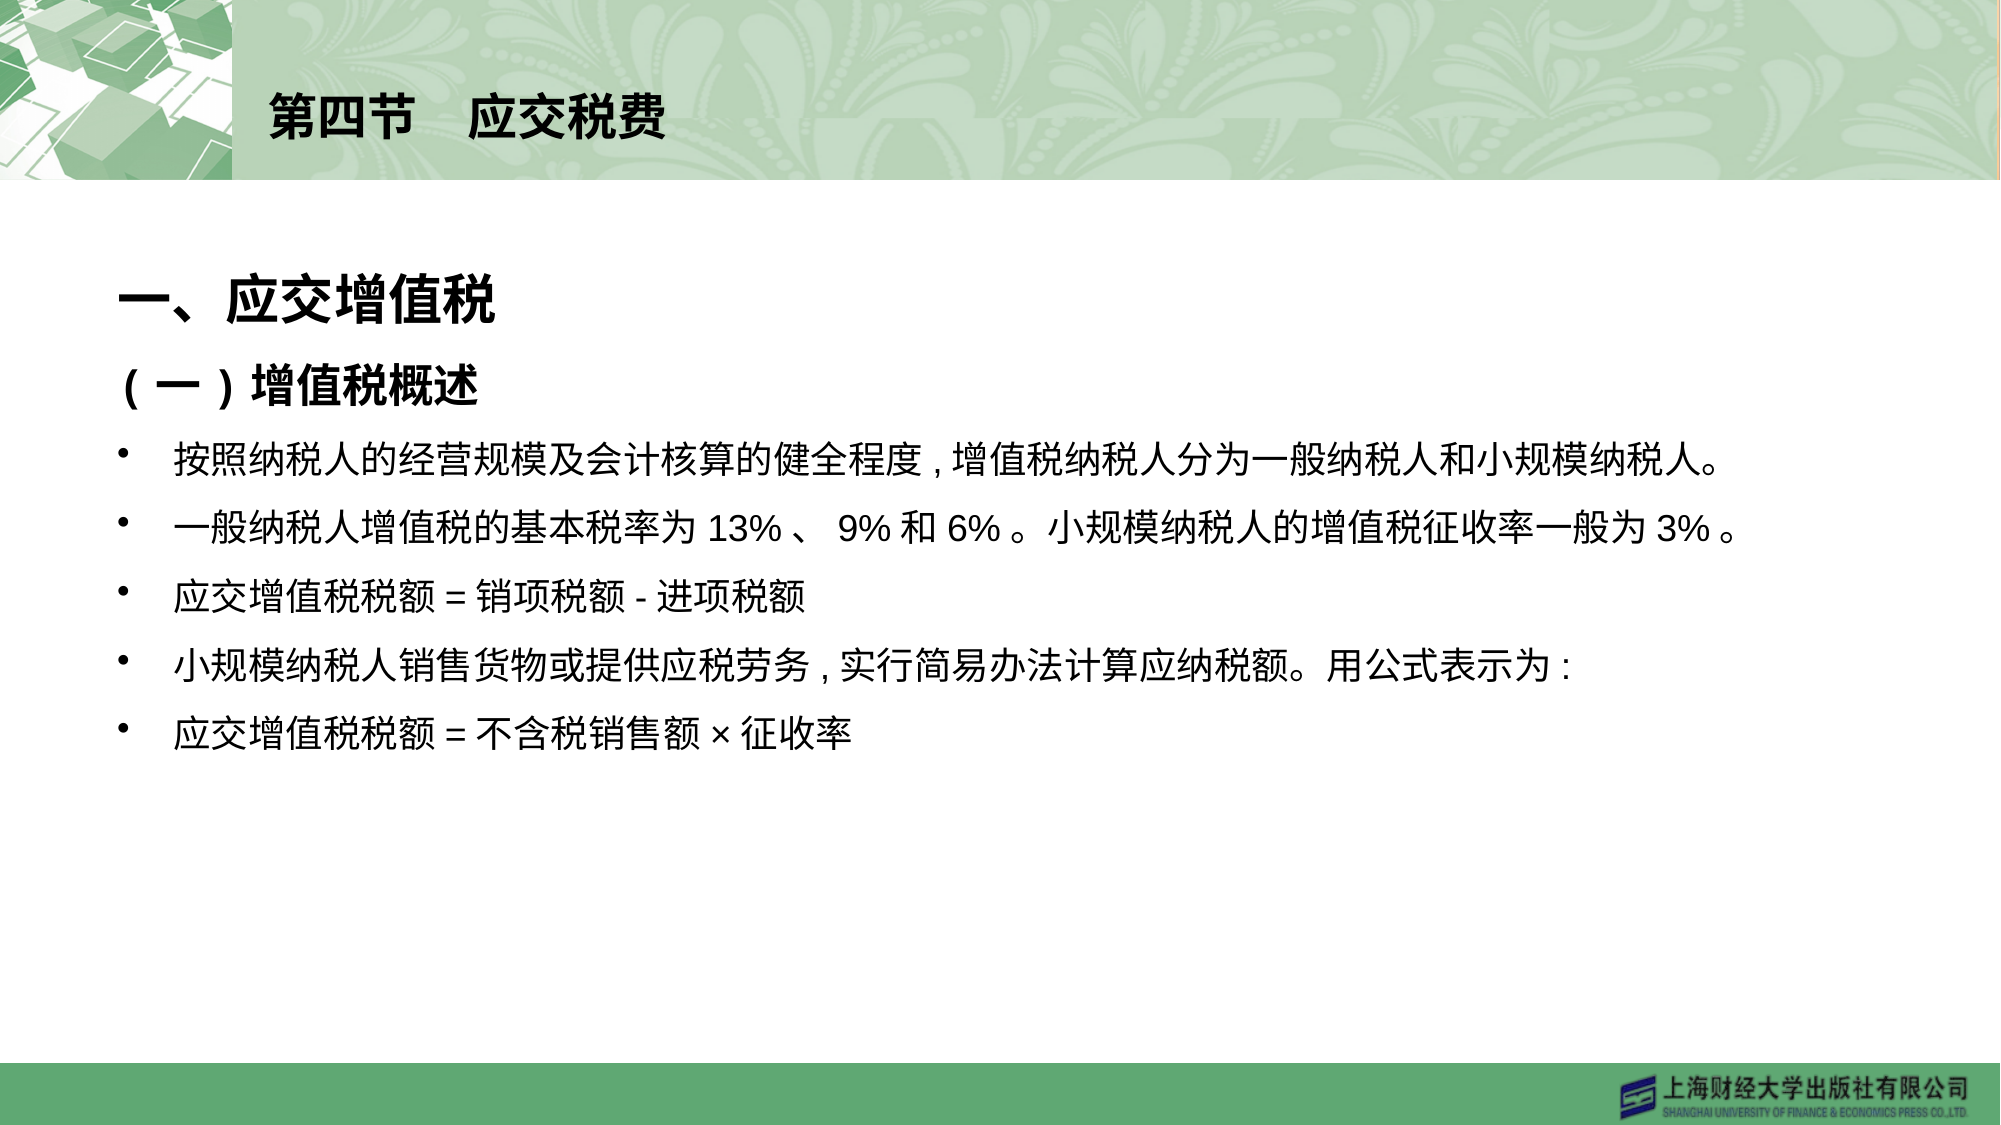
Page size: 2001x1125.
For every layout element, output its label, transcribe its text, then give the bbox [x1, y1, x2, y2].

list 一、应交增值税 (一)增值税概述 按照纳税人的经营规模及会计核算的健全程度,增值税纳税人分为一般纳税人和小规模纳税人。 一般纳税人增值税的基本税率为13%、9%和6%。小规模纳税人的增值税征收率一般为3%。 应交增值税税额=销项税额-进项税额 小规模纳税人销售货物或提供应税劳务,实行简易办法计算应纳税额。用公式表示为: 应交增值税税额=不含税销售额×征收率 [102, 241, 1898, 1065]
picture [0, 0, 2001, 1125]
title 第四节 应交税费 [252, 64, 1609, 168]
